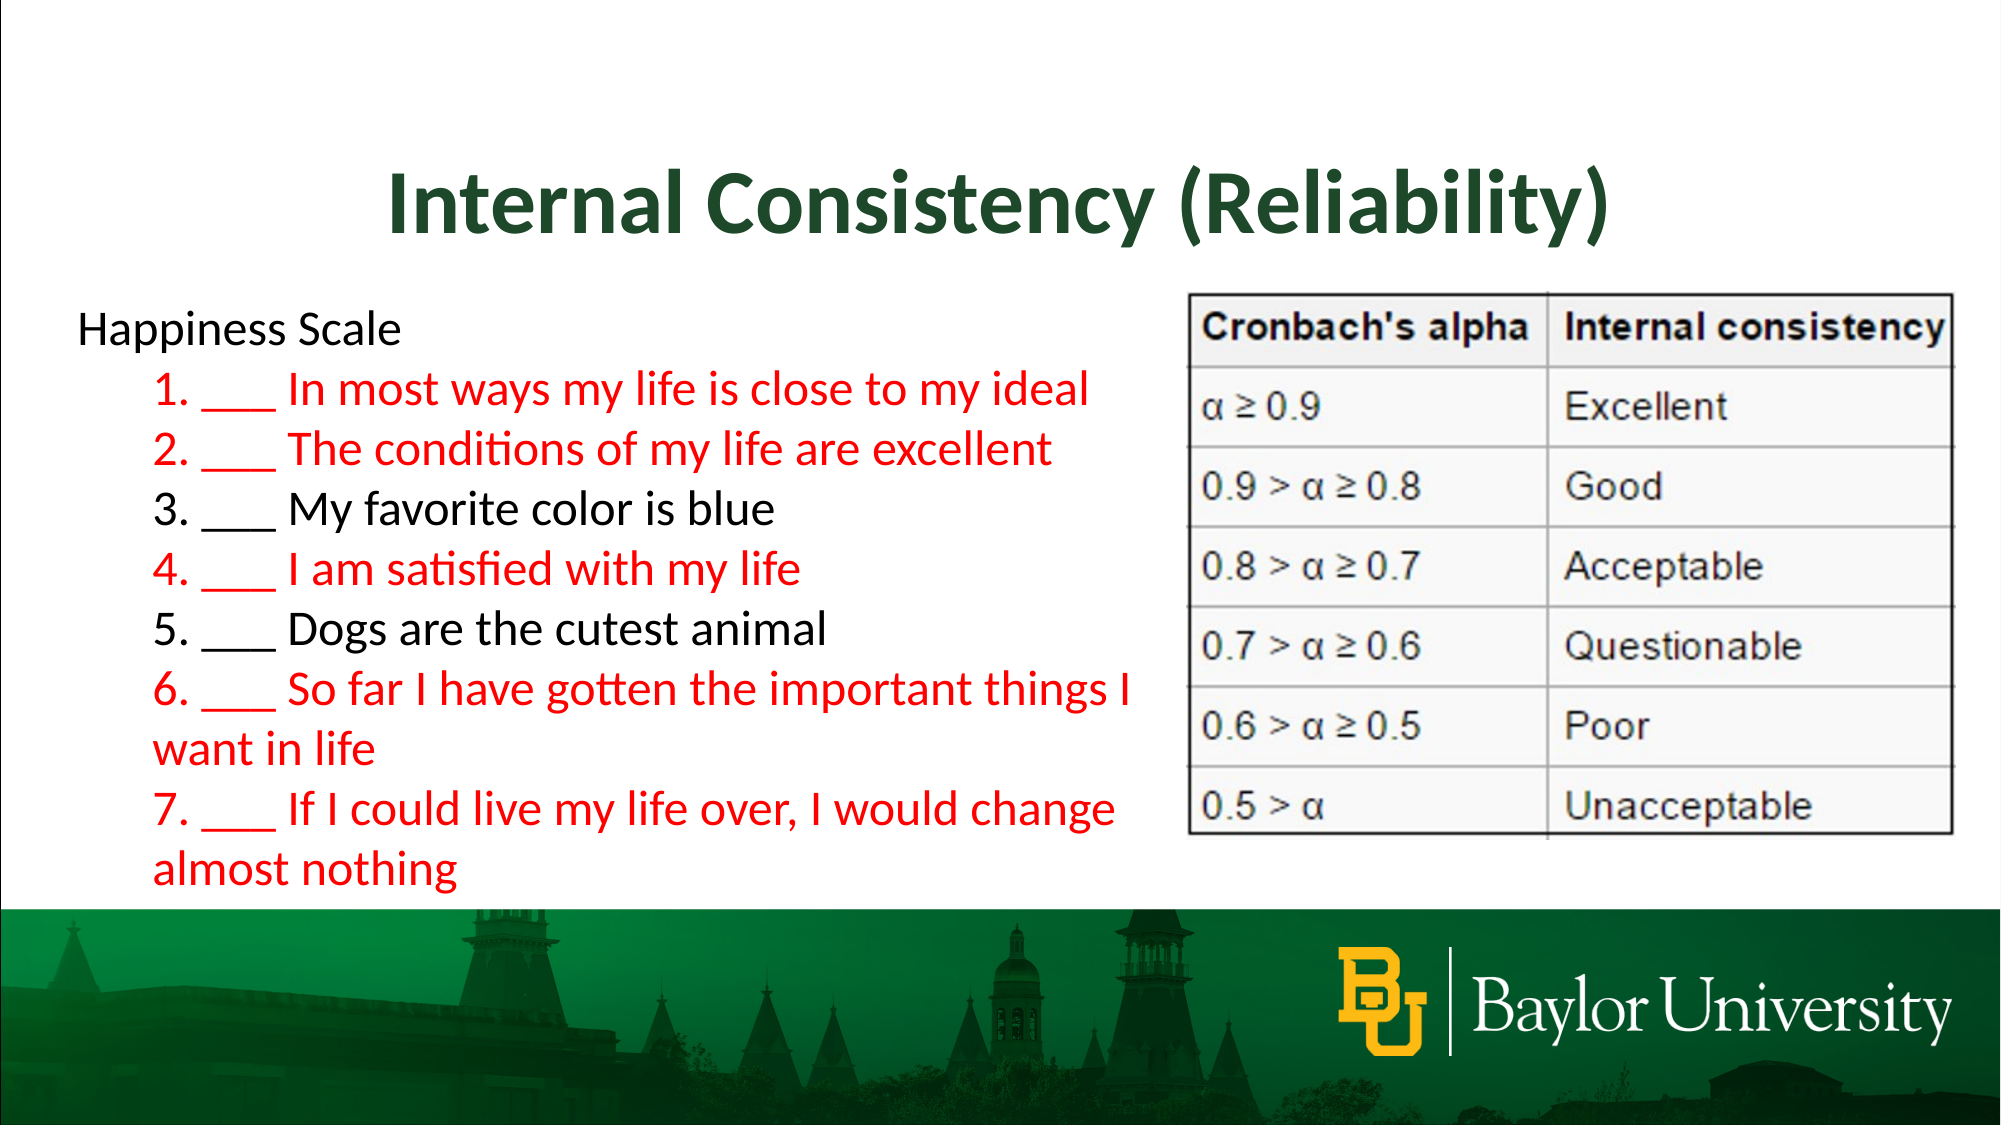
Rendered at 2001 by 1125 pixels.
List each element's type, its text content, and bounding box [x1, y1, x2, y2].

picture [0, 0, 2001, 1125]
text_box Happiness Scale​ 1. ___ In most ways my life is close to my ideal​ 2. ___ The conditions of my life are excellent​ 3. ___ My favorite color is blue​ 4. ___ I am satisfied with my life​ 5. ___ Dogs are the cutest animal​ 6. ___ So far I have gotten the important things I want in life​ 7. ___ If I could live my life over, I would change almost nothing​ [62, 292, 1187, 904]
text_box Internal Consistency (Reliability) [0, 146, 2000, 292]
